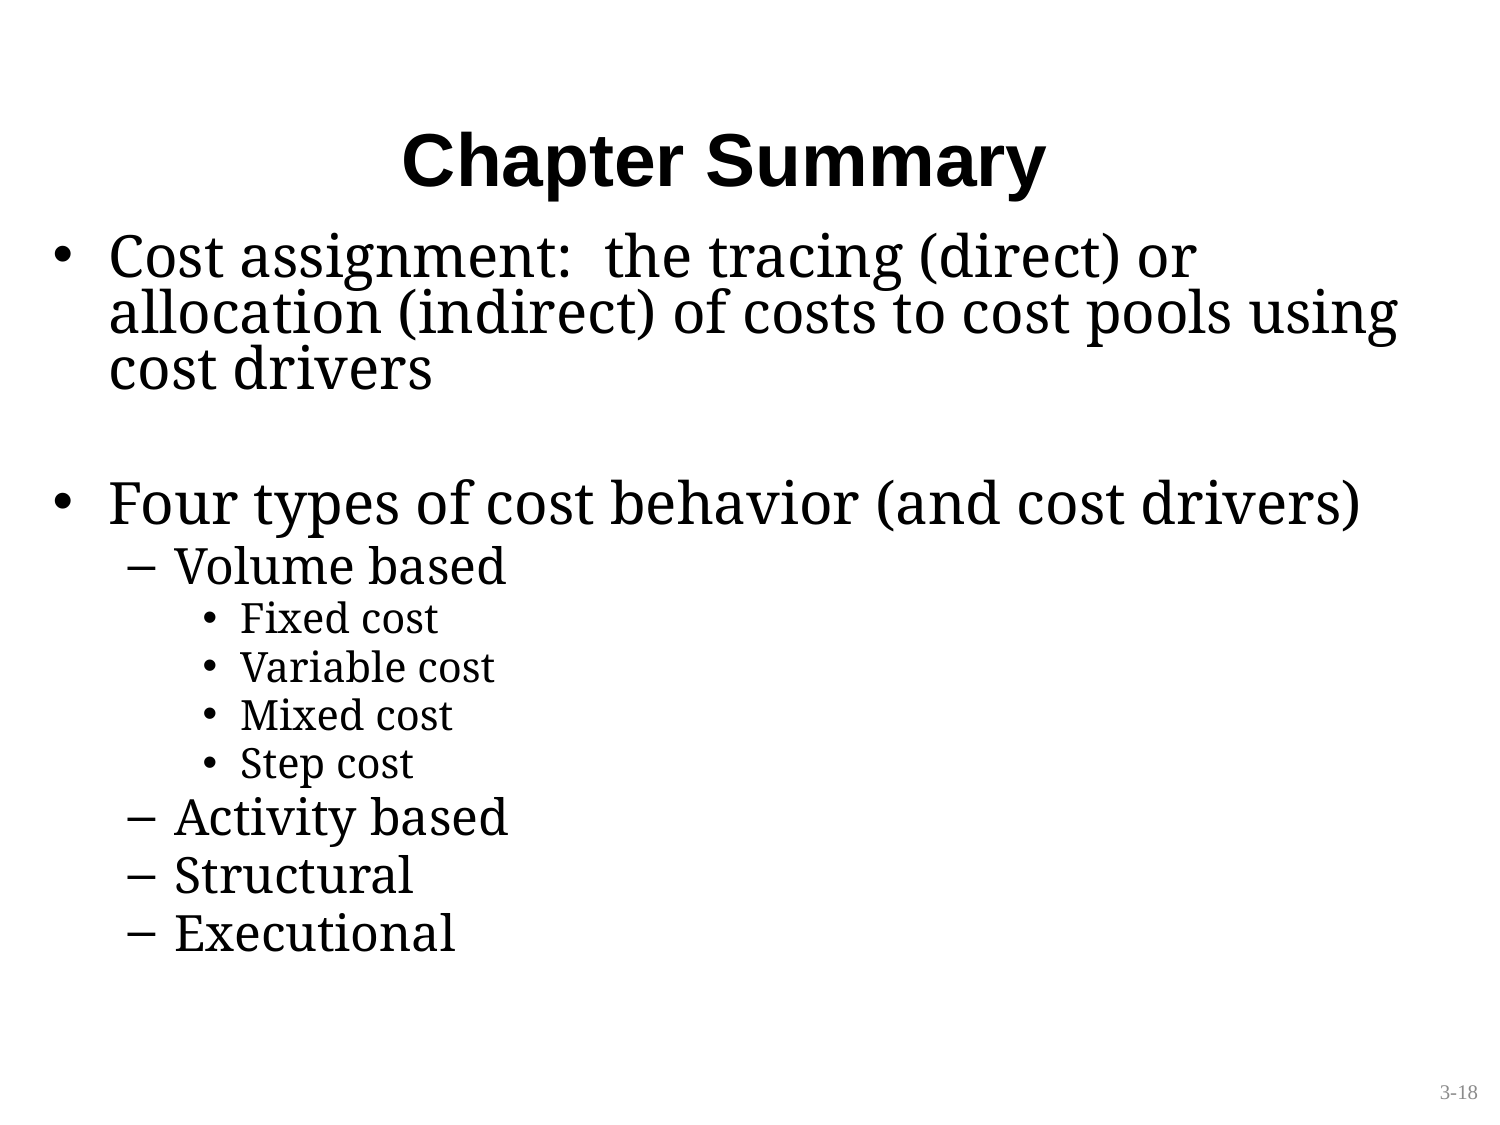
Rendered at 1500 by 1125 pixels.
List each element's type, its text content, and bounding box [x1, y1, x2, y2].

slide_number 3-18 [1417, 1068, 1494, 1114]
list Cost assignment: the tracing (direct) or allocation (indirect) of costs to cost pools using cost drivers Four types of cost behavior (and cost drivers) Volume based Fixed cost Variable cost Mixed cost Step cost Activity based Structural Executional [37, 224, 1476, 1051]
text_box Chapter Summary [337, 87, 1113, 225]
